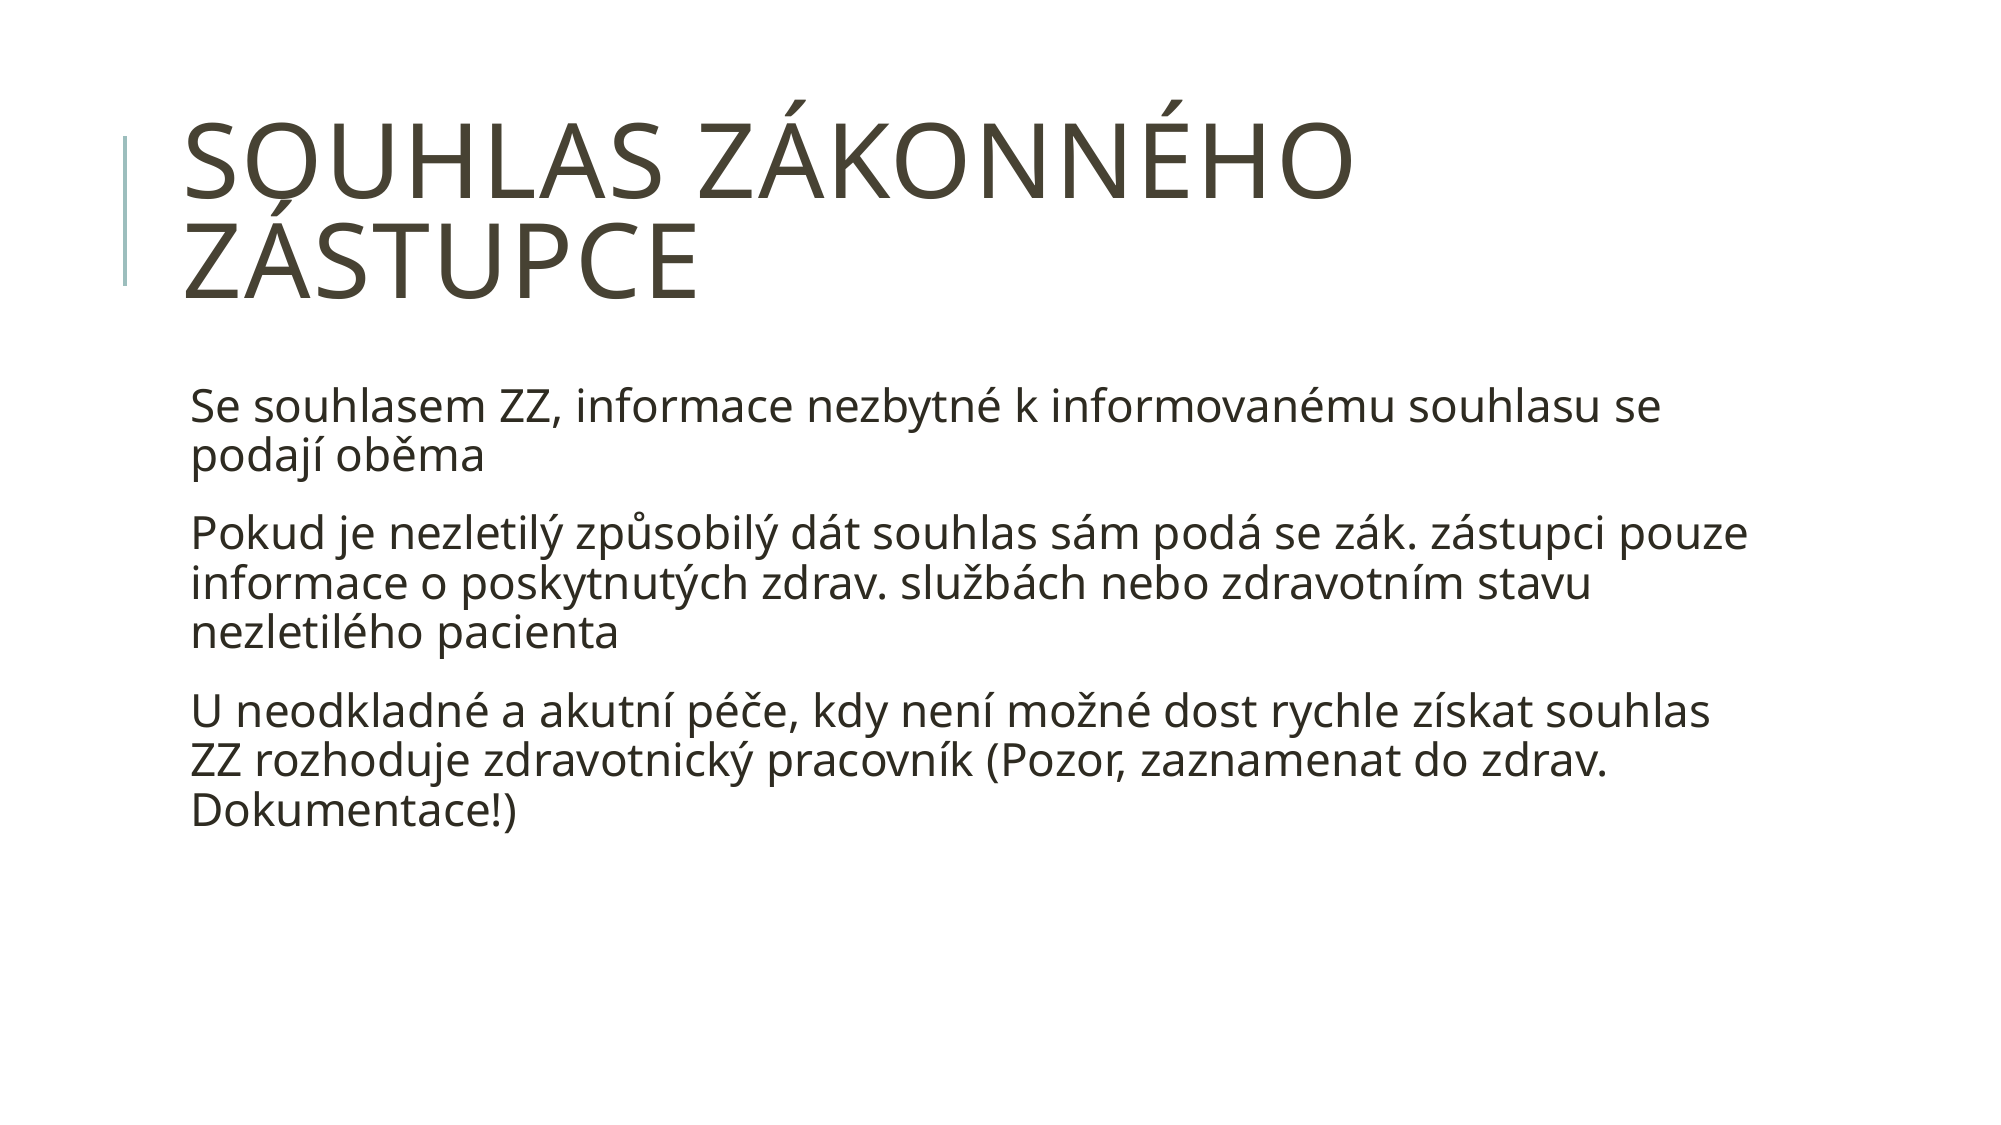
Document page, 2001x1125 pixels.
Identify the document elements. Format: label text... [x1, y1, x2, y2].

list Se souhlasem ZZ, informace nezbytné k informovanému souhlasu se podají oběma Pokud je nezletilý způsobilý dát souhlas sám podá se zák. zástupci pouze informace o poskytnutých zdrav. službách nebo zdravotním stavu nezletilého pacienta U neodkladné a akutní péče, kdy není možné dost rychle získat souhlas ZZ rozhoduje zdravotnický pracovník (Pozor, zaznamenat do zdrav. Dokumentace!) [168, 375, 1763, 1035]
title Souhlas zákonného zástupce [168, 96, 1763, 342]
